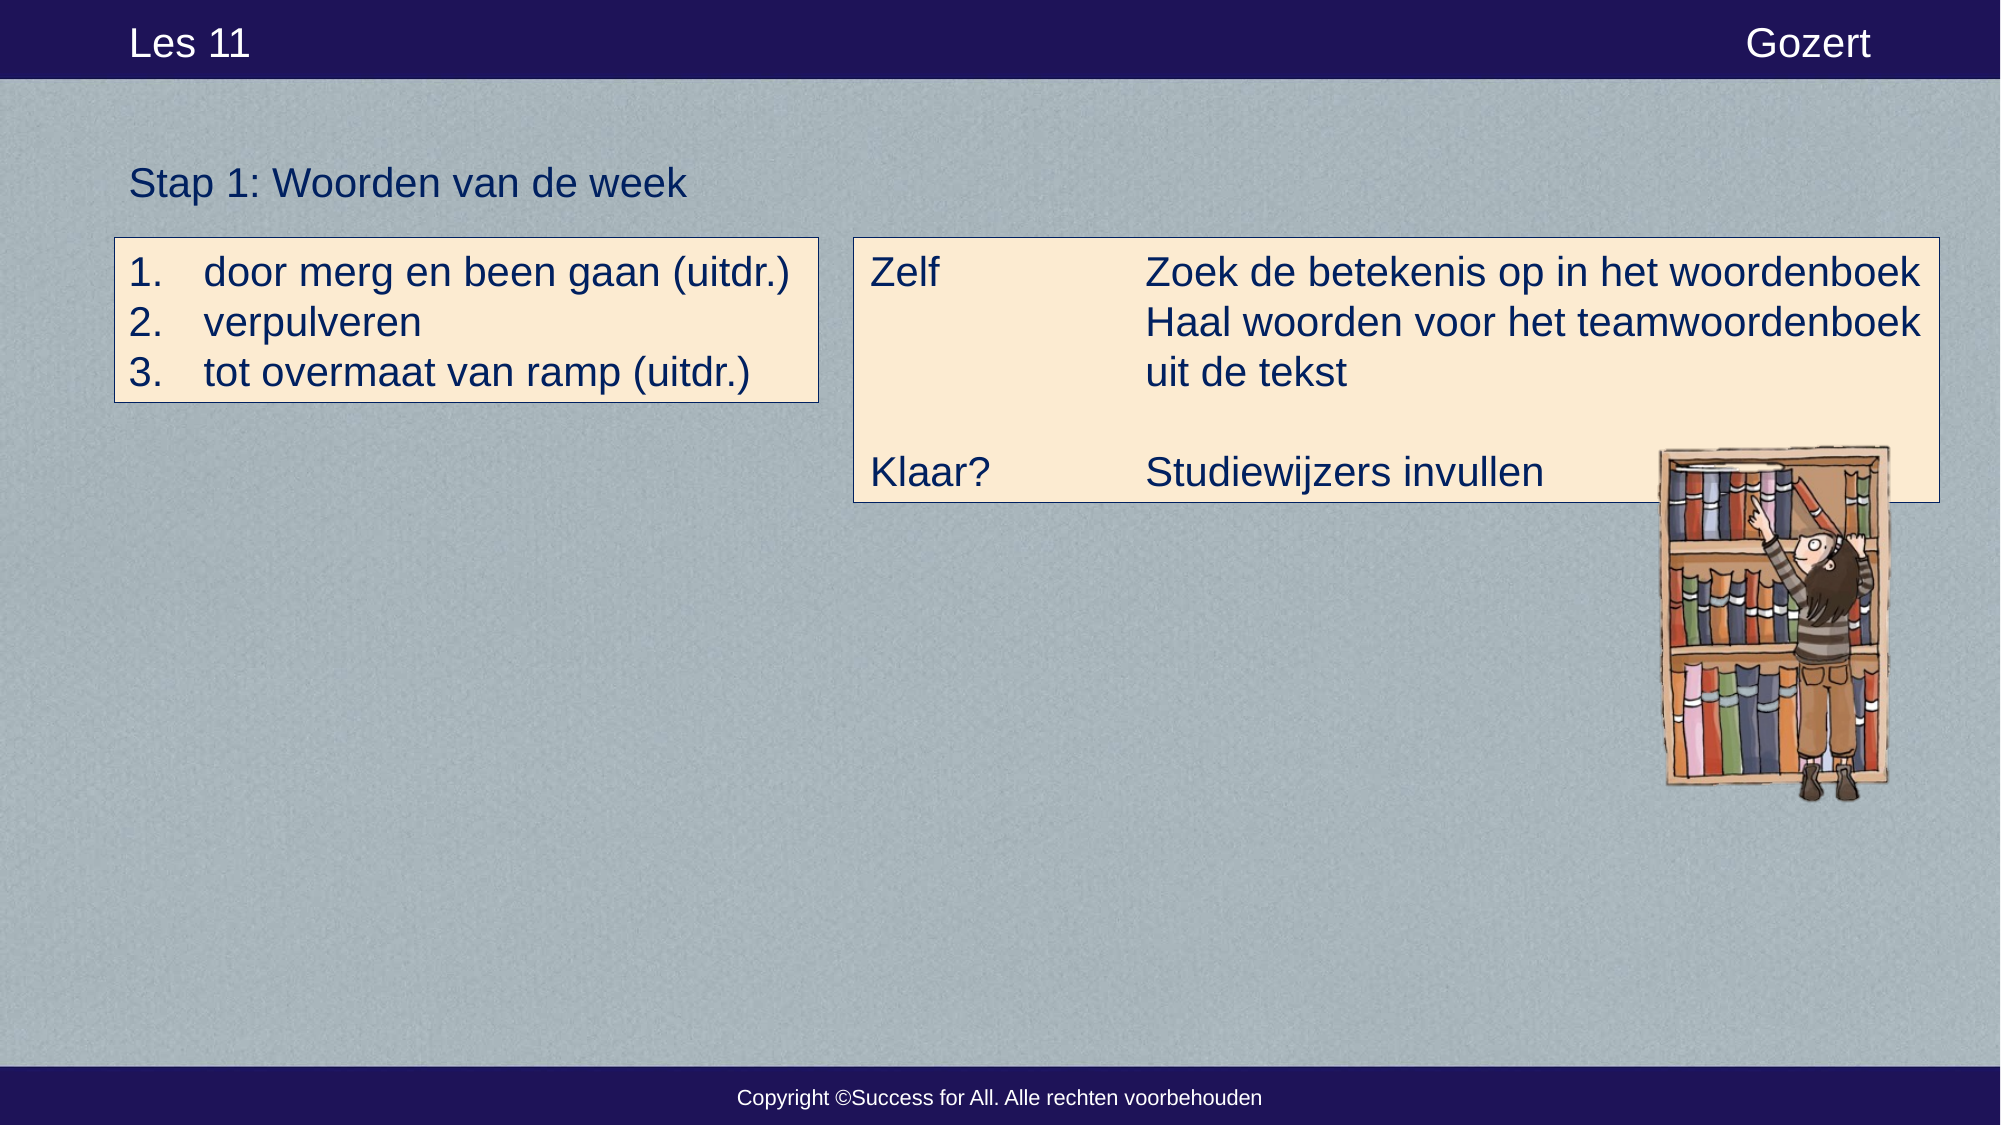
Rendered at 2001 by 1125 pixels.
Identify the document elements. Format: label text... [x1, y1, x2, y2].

text_box Gozert [999, 8, 1886, 73]
text_box Zelf Zoek de betekenis op in het woordenboek Haal woorden voor het teamwoordenboek uit de tekst Klaar? Studiewijzers invullen [853, 237, 1940, 503]
text_box Les 11 [114, 8, 354, 73]
text_box Copyright ©Success for All. Alle rechten voorbehouden [0, 1076, 2000, 1125]
text_box Stap 1: Woorden van de week [113, 148, 1635, 214]
text_box door merg en been gaan (uitdr.) verpulveren tot overmaat van ramp (uitdr.) [114, 237, 819, 403]
picture [0, 0, 2001, 1125]
